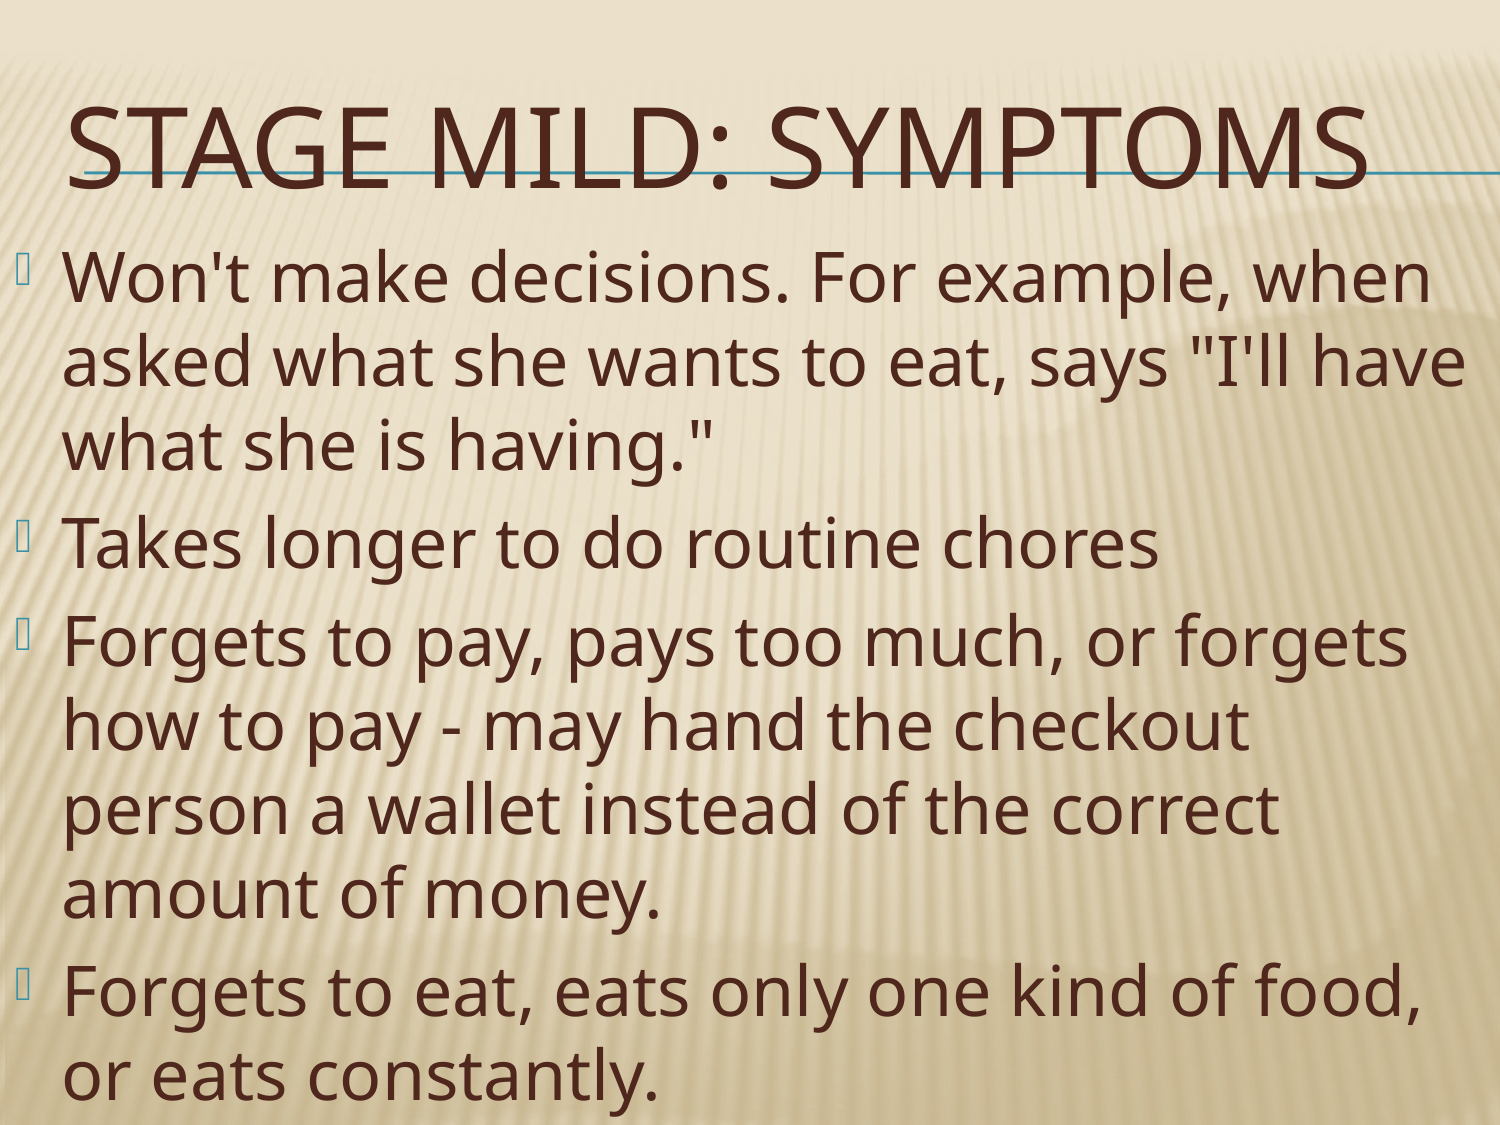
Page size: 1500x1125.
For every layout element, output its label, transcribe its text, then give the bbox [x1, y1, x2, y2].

title Stage Mild: Symptoms [50, 75, 1475, 213]
list Won't make decisions. For example, when asked what she wants to eat, says "I'll have what she is having." Takes longer to do routine chores Forgets to pay, pays too much, or forgets how to pay - may hand the checkout person a wallet instead of the correct amount of money. Forgets to eat, eats only one kind of food, or eats constantly. [0, 224, 1500, 1125]
